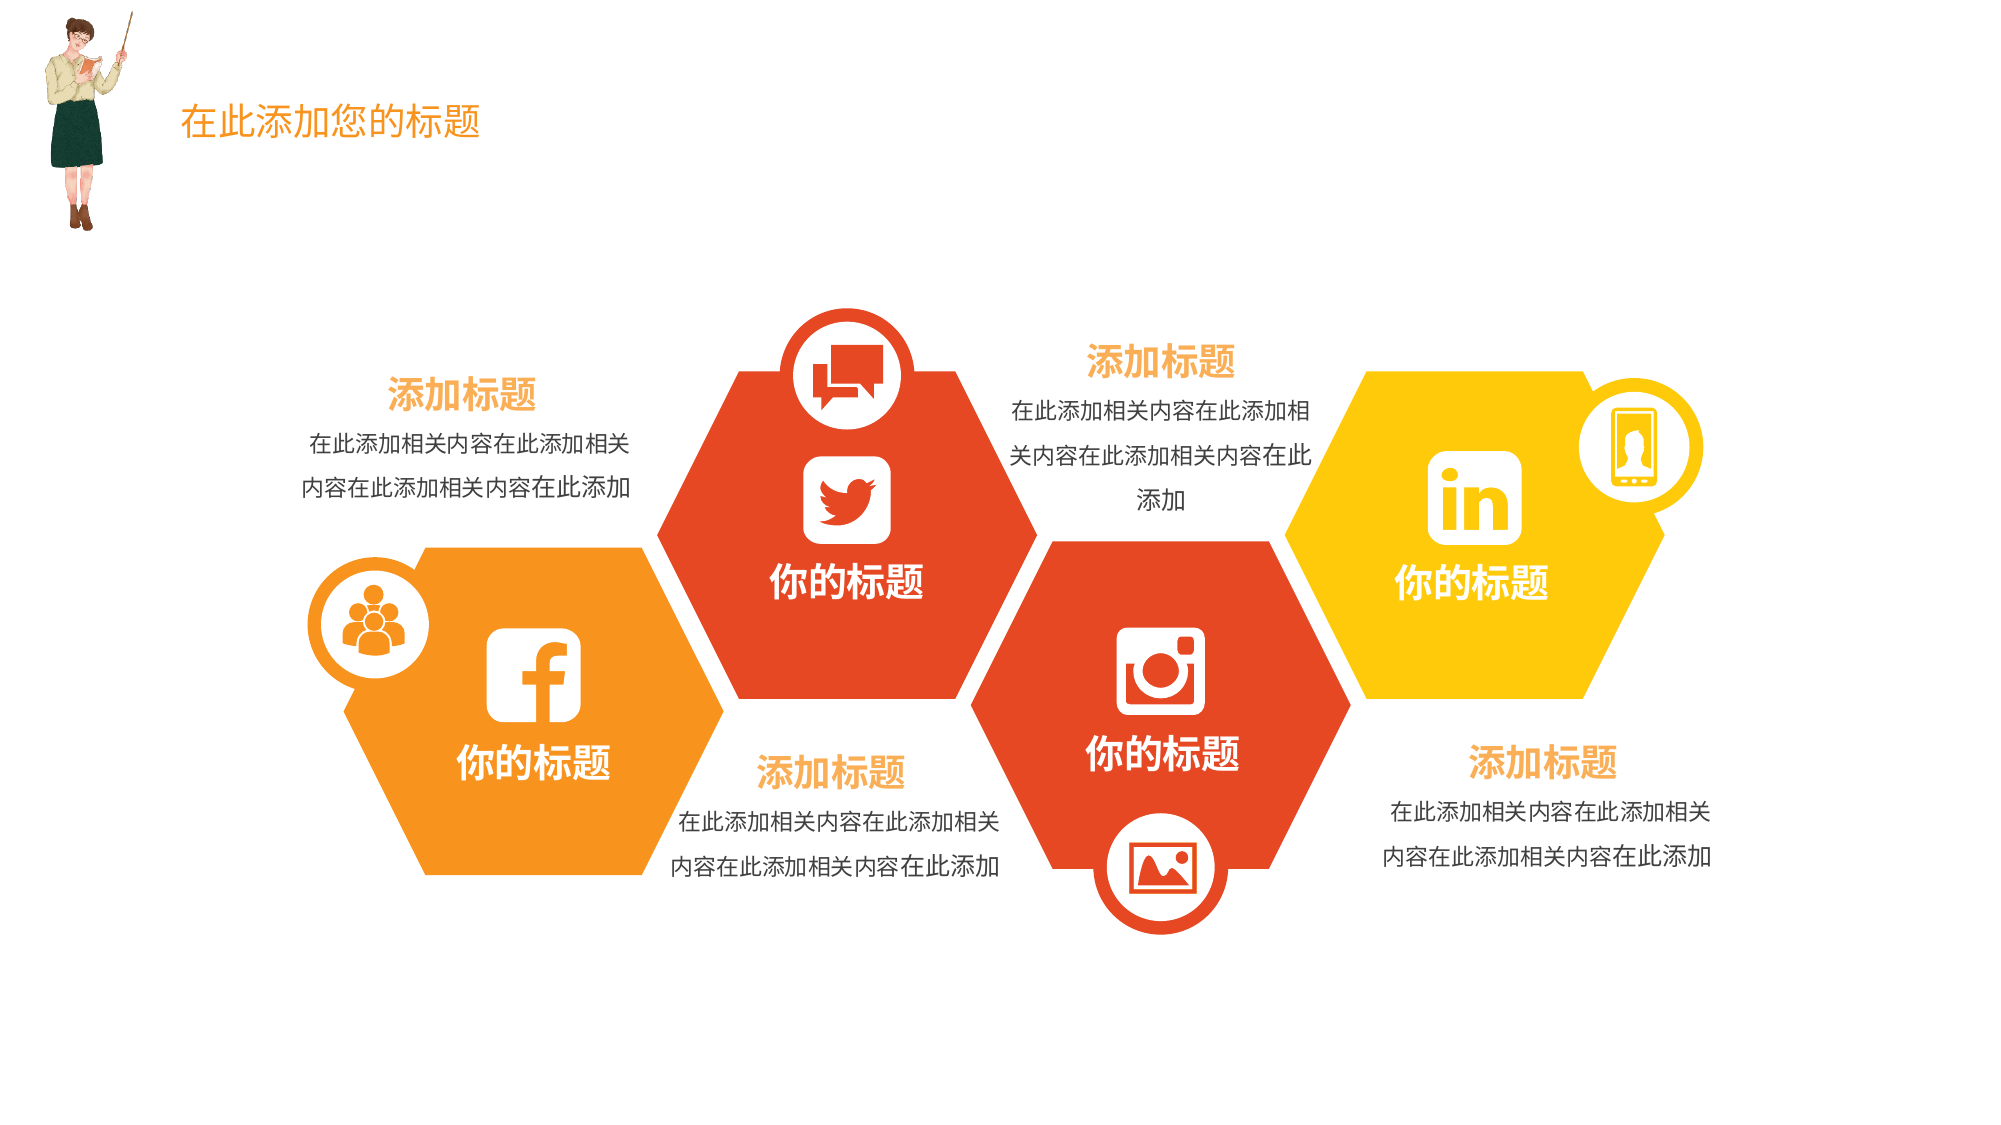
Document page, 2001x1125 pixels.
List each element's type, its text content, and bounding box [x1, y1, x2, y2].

text_box 添加标题 在此添加相关内容在此添加相关内容在此添加相关内容在此添加 [292, 370, 632, 502]
text_box [342, 546, 725, 877]
text_box 添加标题 在此添加相关内容在此添加相关内容在此添加相关内容在此添加 [1004, 338, 1318, 515]
text_box [1116, 627, 1205, 715]
text_box 你的标题 [1085, 729, 1241, 776]
text_box [803, 456, 891, 544]
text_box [779, 308, 915, 444]
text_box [307, 557, 443, 692]
text_box [1283, 370, 1666, 700]
text_box [969, 540, 1352, 870]
picture [41, 11, 133, 231]
text_box [655, 370, 1039, 700]
text_box 你的标题 [1394, 558, 1550, 606]
text_box [486, 628, 581, 723]
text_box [1565, 377, 1704, 517]
text_box 你的标题 [455, 738, 612, 786]
text_box [1427, 451, 1522, 545]
text_box 你的标题 [769, 557, 925, 604]
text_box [1093, 799, 1229, 935]
text_box 添加标题 在此添加相关内容在此添加相关内容在此添加相关内容在此添加 [661, 749, 1001, 881]
text_box 添加标题 在此添加相关内容在此添加相关内容在此添加相关内容在此添加 [1373, 739, 1713, 871]
